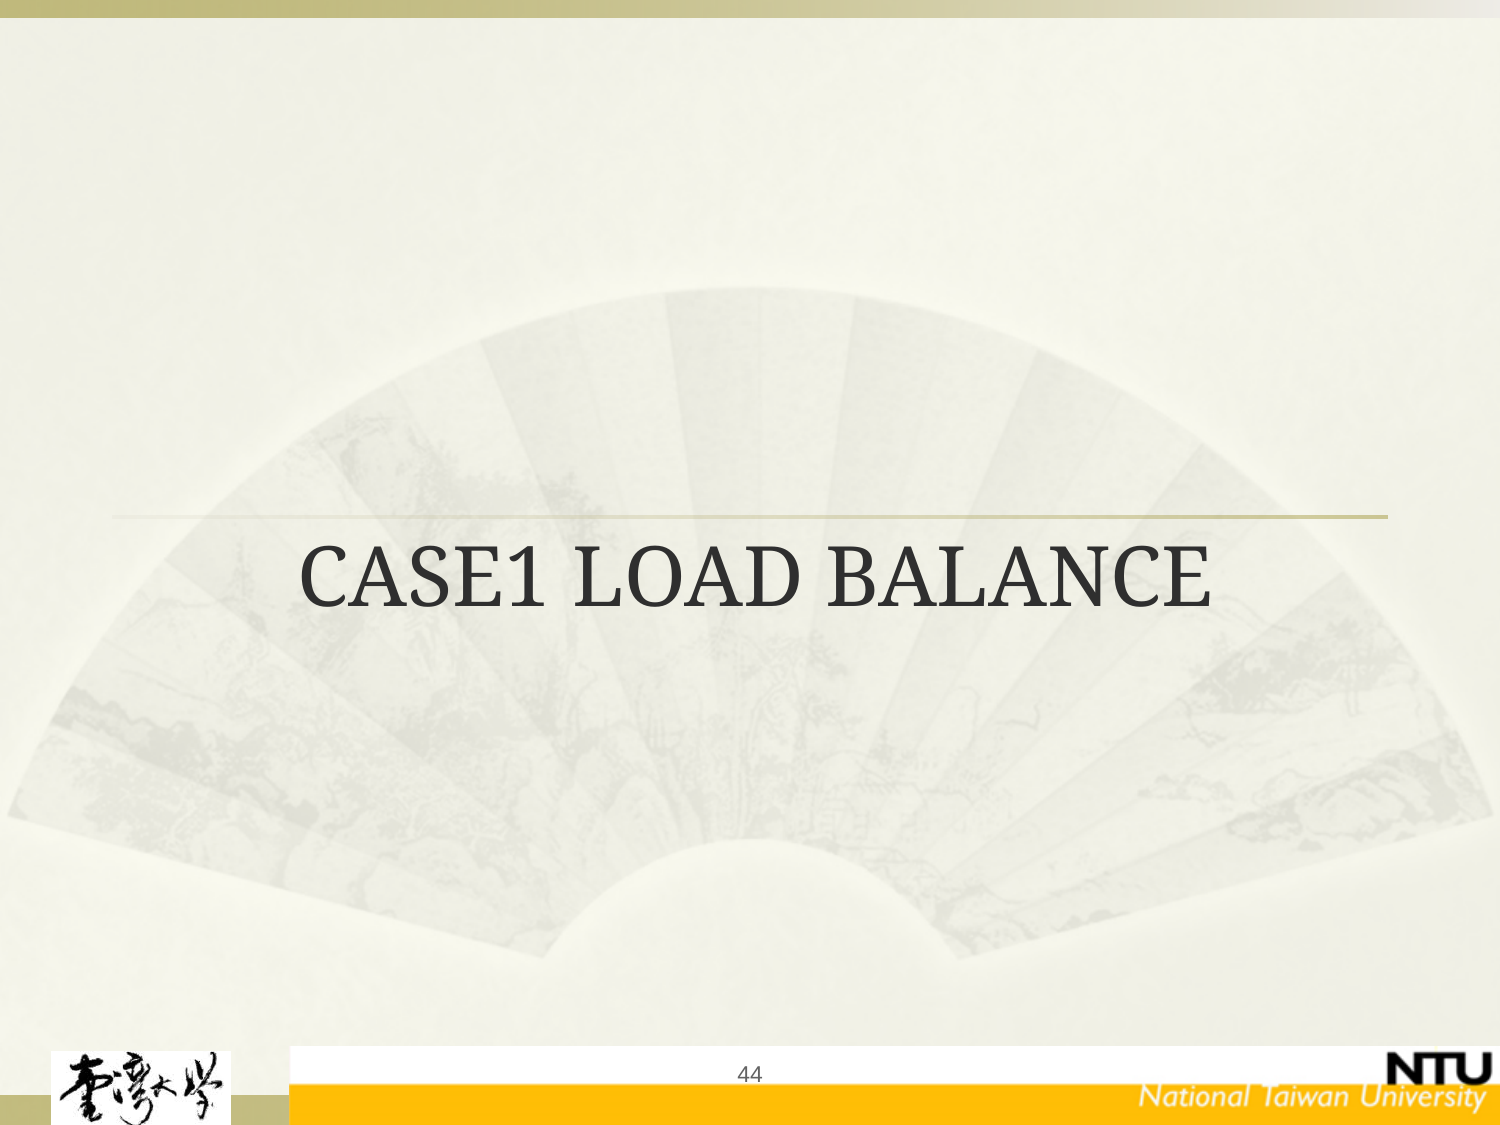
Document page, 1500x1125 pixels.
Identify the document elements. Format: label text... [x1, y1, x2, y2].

picture [51, 1051, 231, 1125]
picture [289, 1046, 1500, 1125]
slide_number 44 [675, 1050, 825, 1097]
title Case1 Load Balance [118, 515, 1394, 740]
